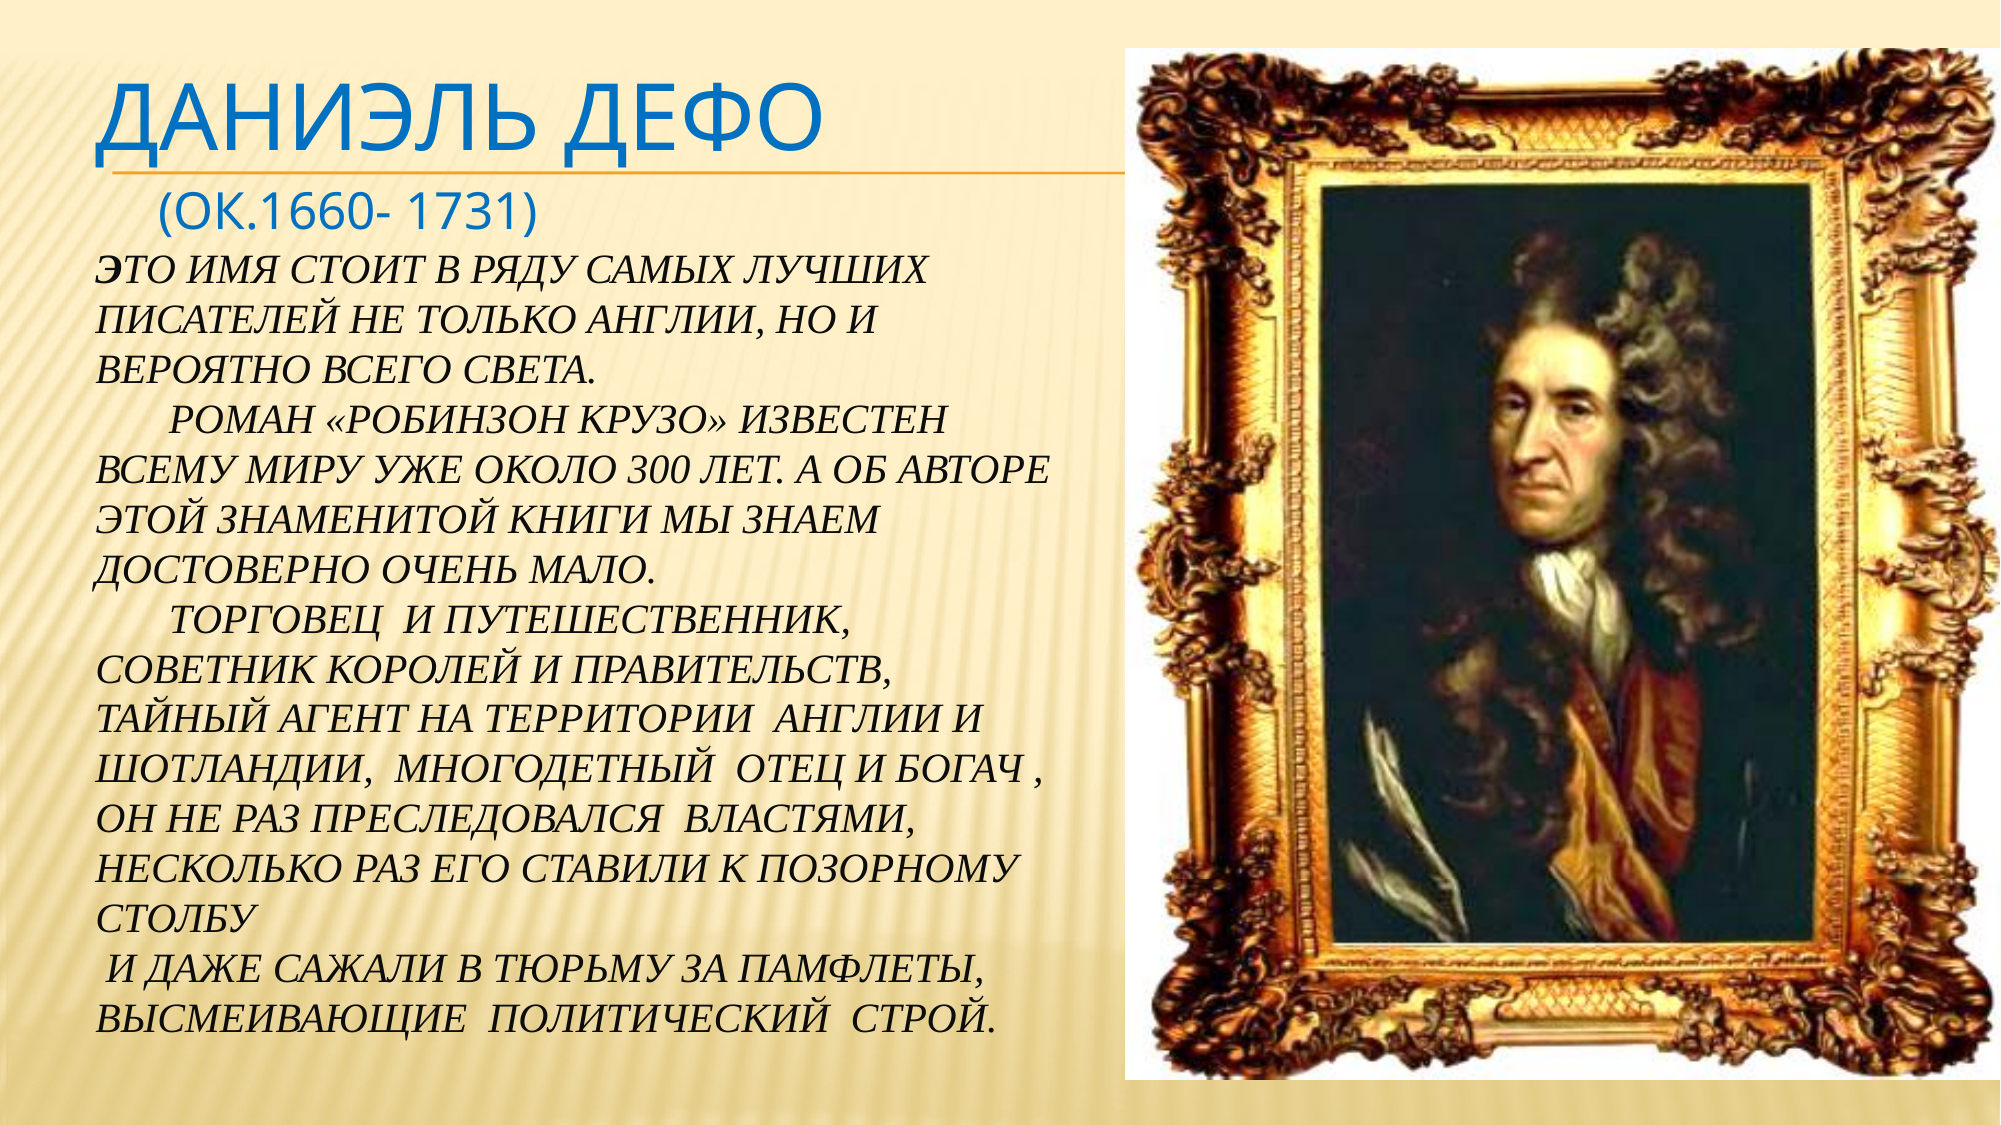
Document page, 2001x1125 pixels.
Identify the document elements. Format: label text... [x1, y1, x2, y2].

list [1124, 48, 2000, 1080]
title Даниэль Дефо (ок.1660- 1731) Это имя стоит в ряду самых лучших писателей не только Англии, но и вероятно всего света. Роман «Робинзон Крузо» известен всему миру уже около 300 лет. А об авторе этой знаменитой книги мы знаем достоверно очень мало. Торговец и путешественник, советник королей и правительств, тайный агент на территории Англии и Шотландии, многодетный отец и богач , он не раз преследовался властями, несколько раз его ставили к позорному столбу и даже сажали в тюрьму за памфлеты, высмеивающие политический строй. [50, 50, 1084, 1099]
